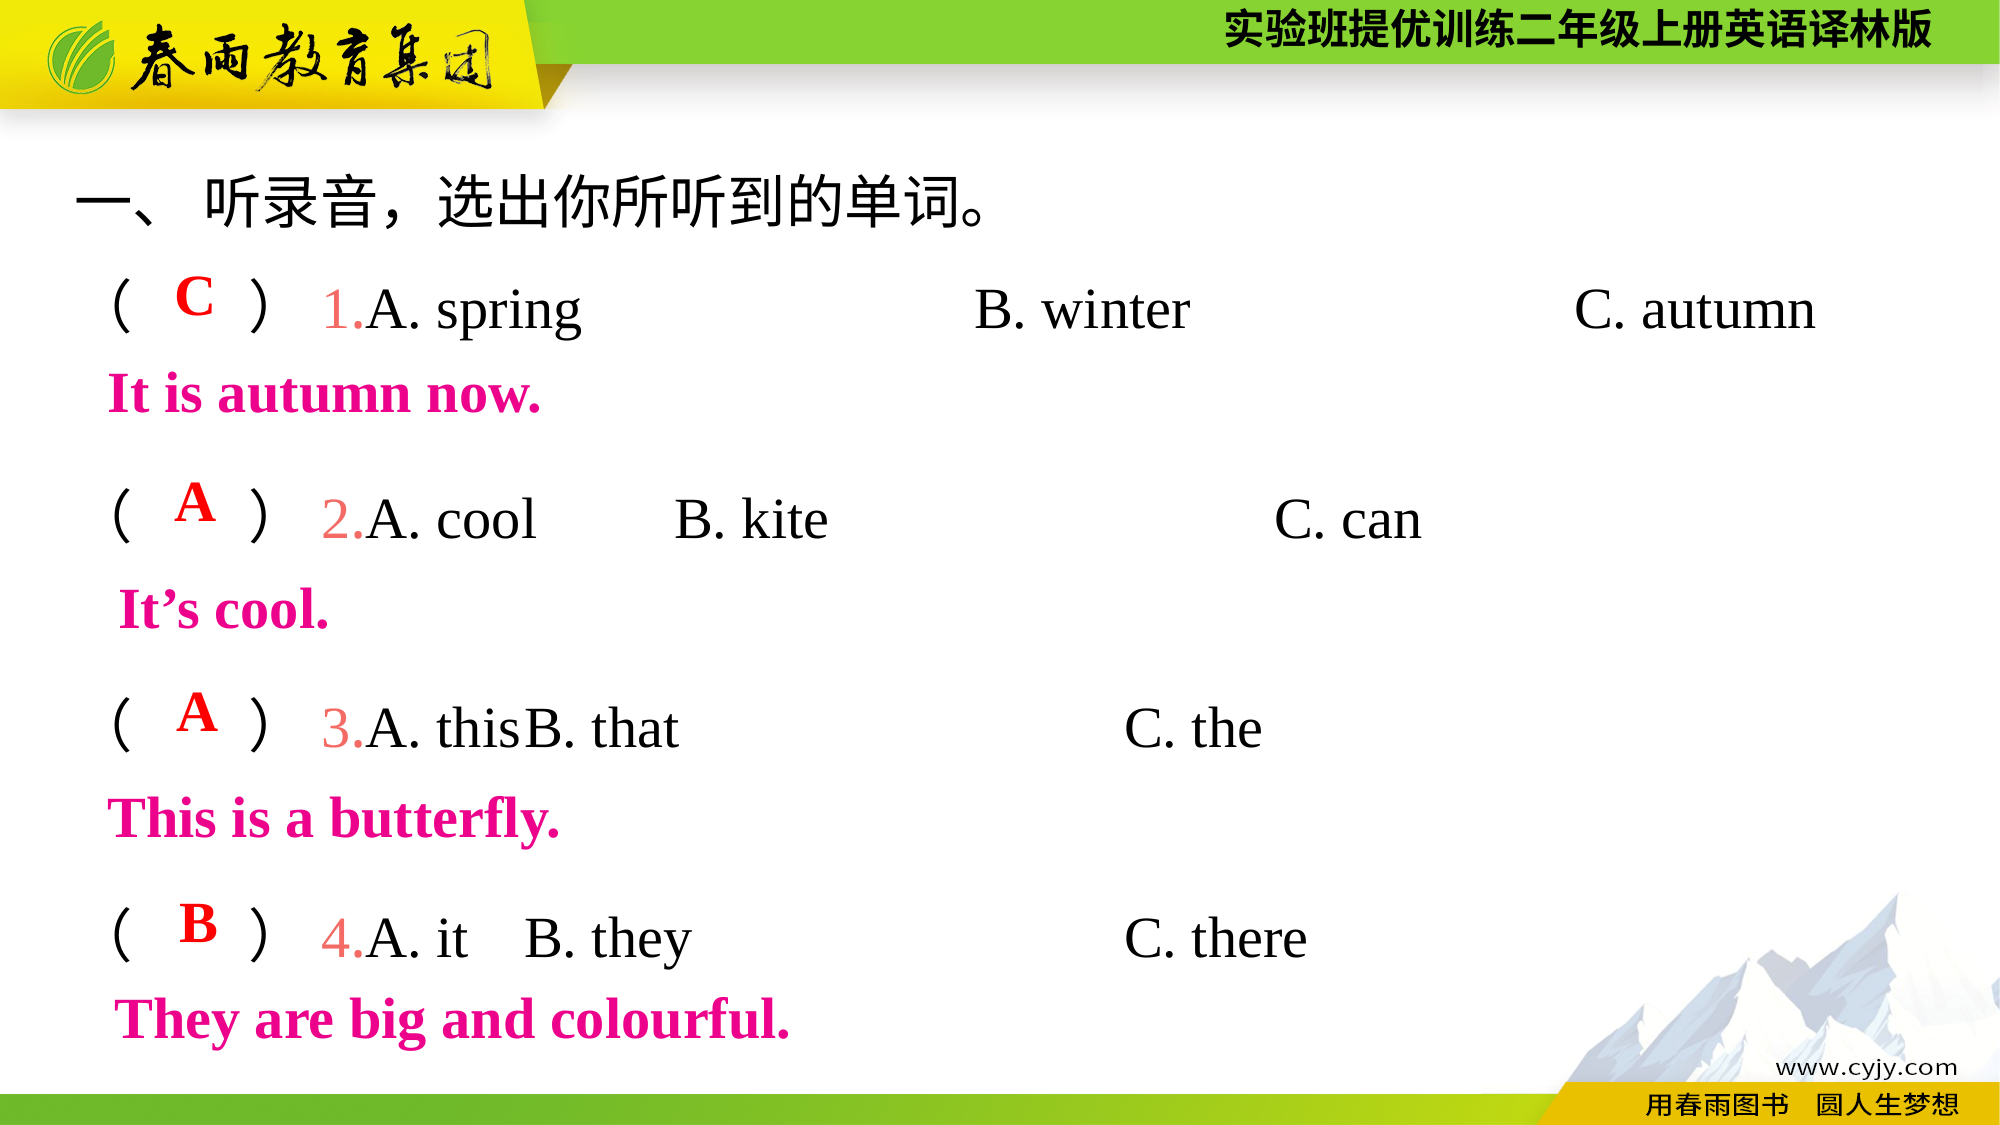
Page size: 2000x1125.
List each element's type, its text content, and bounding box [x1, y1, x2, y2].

text_box This is a butterfly. [92, 771, 577, 857]
list 一、 听录音，选出你所听到的单词。 （ ）1.A. spring B. winter C. autumn （ ）2.A. cool B. kite C. can （ ）3.A. this B. that C. the （ ）4.A. it B. they C. there [59, 122, 1944, 986]
text_box A [161, 665, 234, 751]
text_box They are big and colourful. [99, 972, 808, 1058]
text_box A [160, 456, 244, 541]
text_box C [159, 249, 232, 335]
text_box It’s cool. [103, 562, 345, 648]
picture [0, 0, 2000, 1125]
text_box It is autumn now. [92, 346, 558, 432]
text_box B [164, 876, 233, 962]
